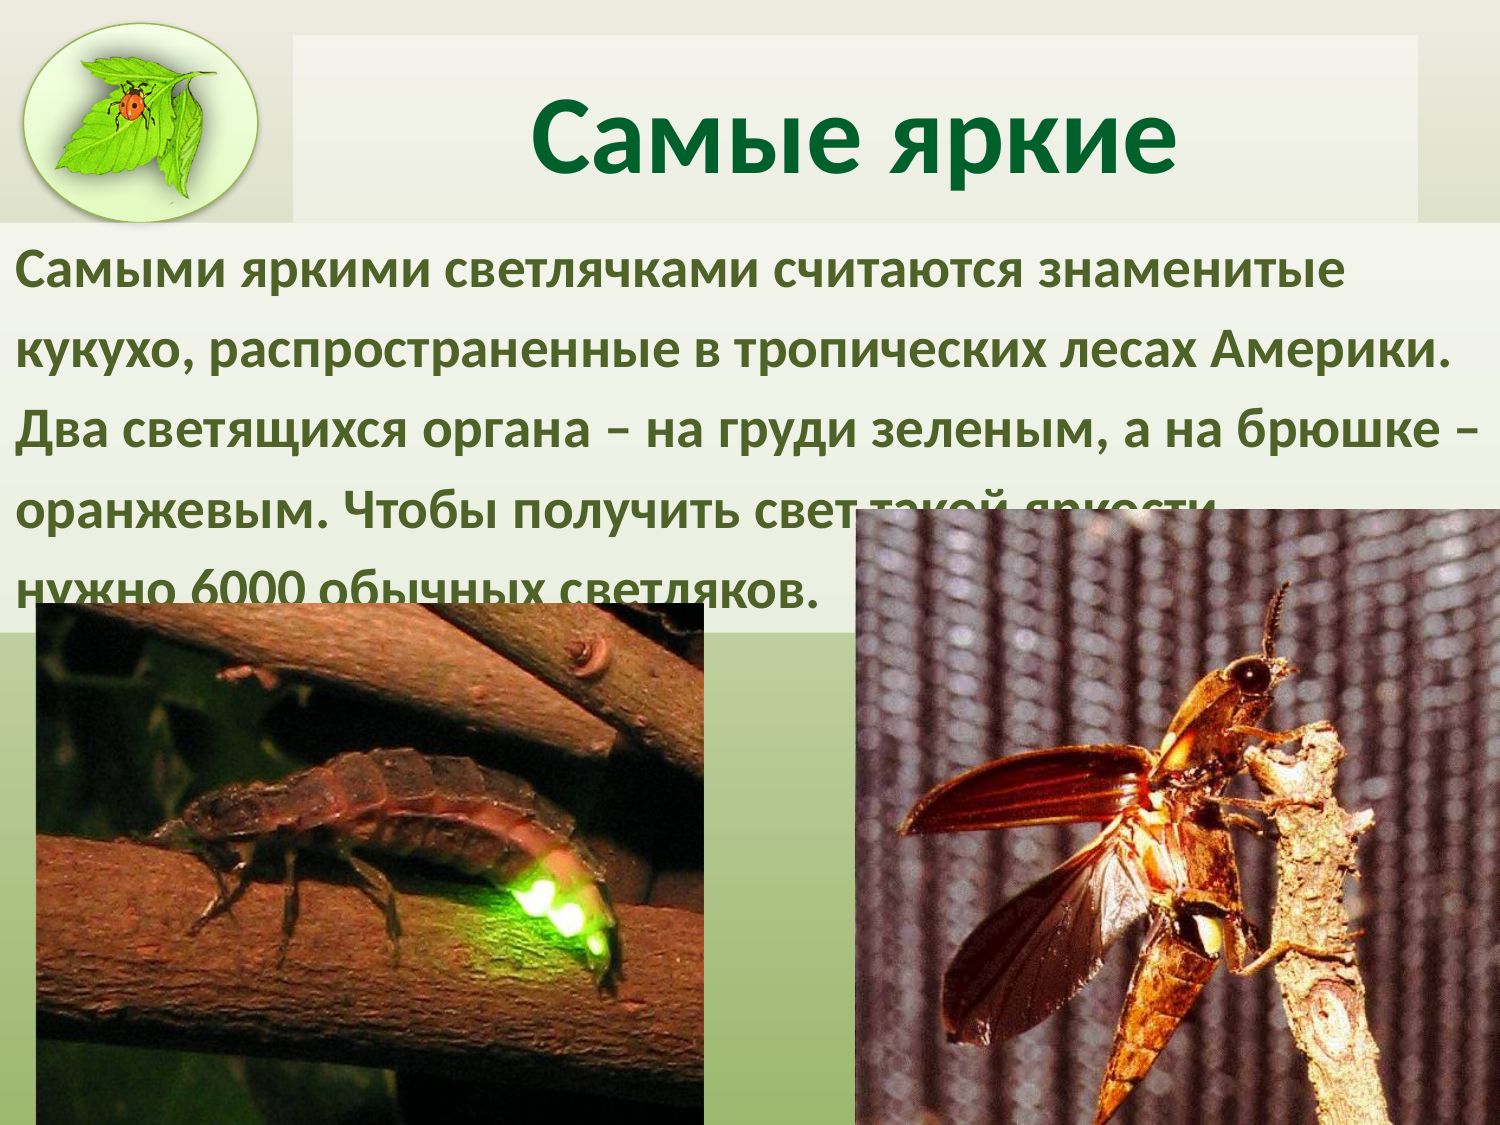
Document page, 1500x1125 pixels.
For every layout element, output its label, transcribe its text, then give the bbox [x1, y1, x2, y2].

picture [46, 35, 227, 211]
list Самыми яркими светлячками считаются знаменитые кукухо, распространенные в тропических лесах Америки. Два светящихся органа – на груди зеленым, а на брюшке – оранжевым. Чтобы получить свет такой яркости нужно 6000 обычных светляков. [0, 222, 1500, 633]
picture [36, 529, 704, 1125]
picture [855, 509, 1500, 1125]
title Самые яркие [292, 35, 1418, 222]
